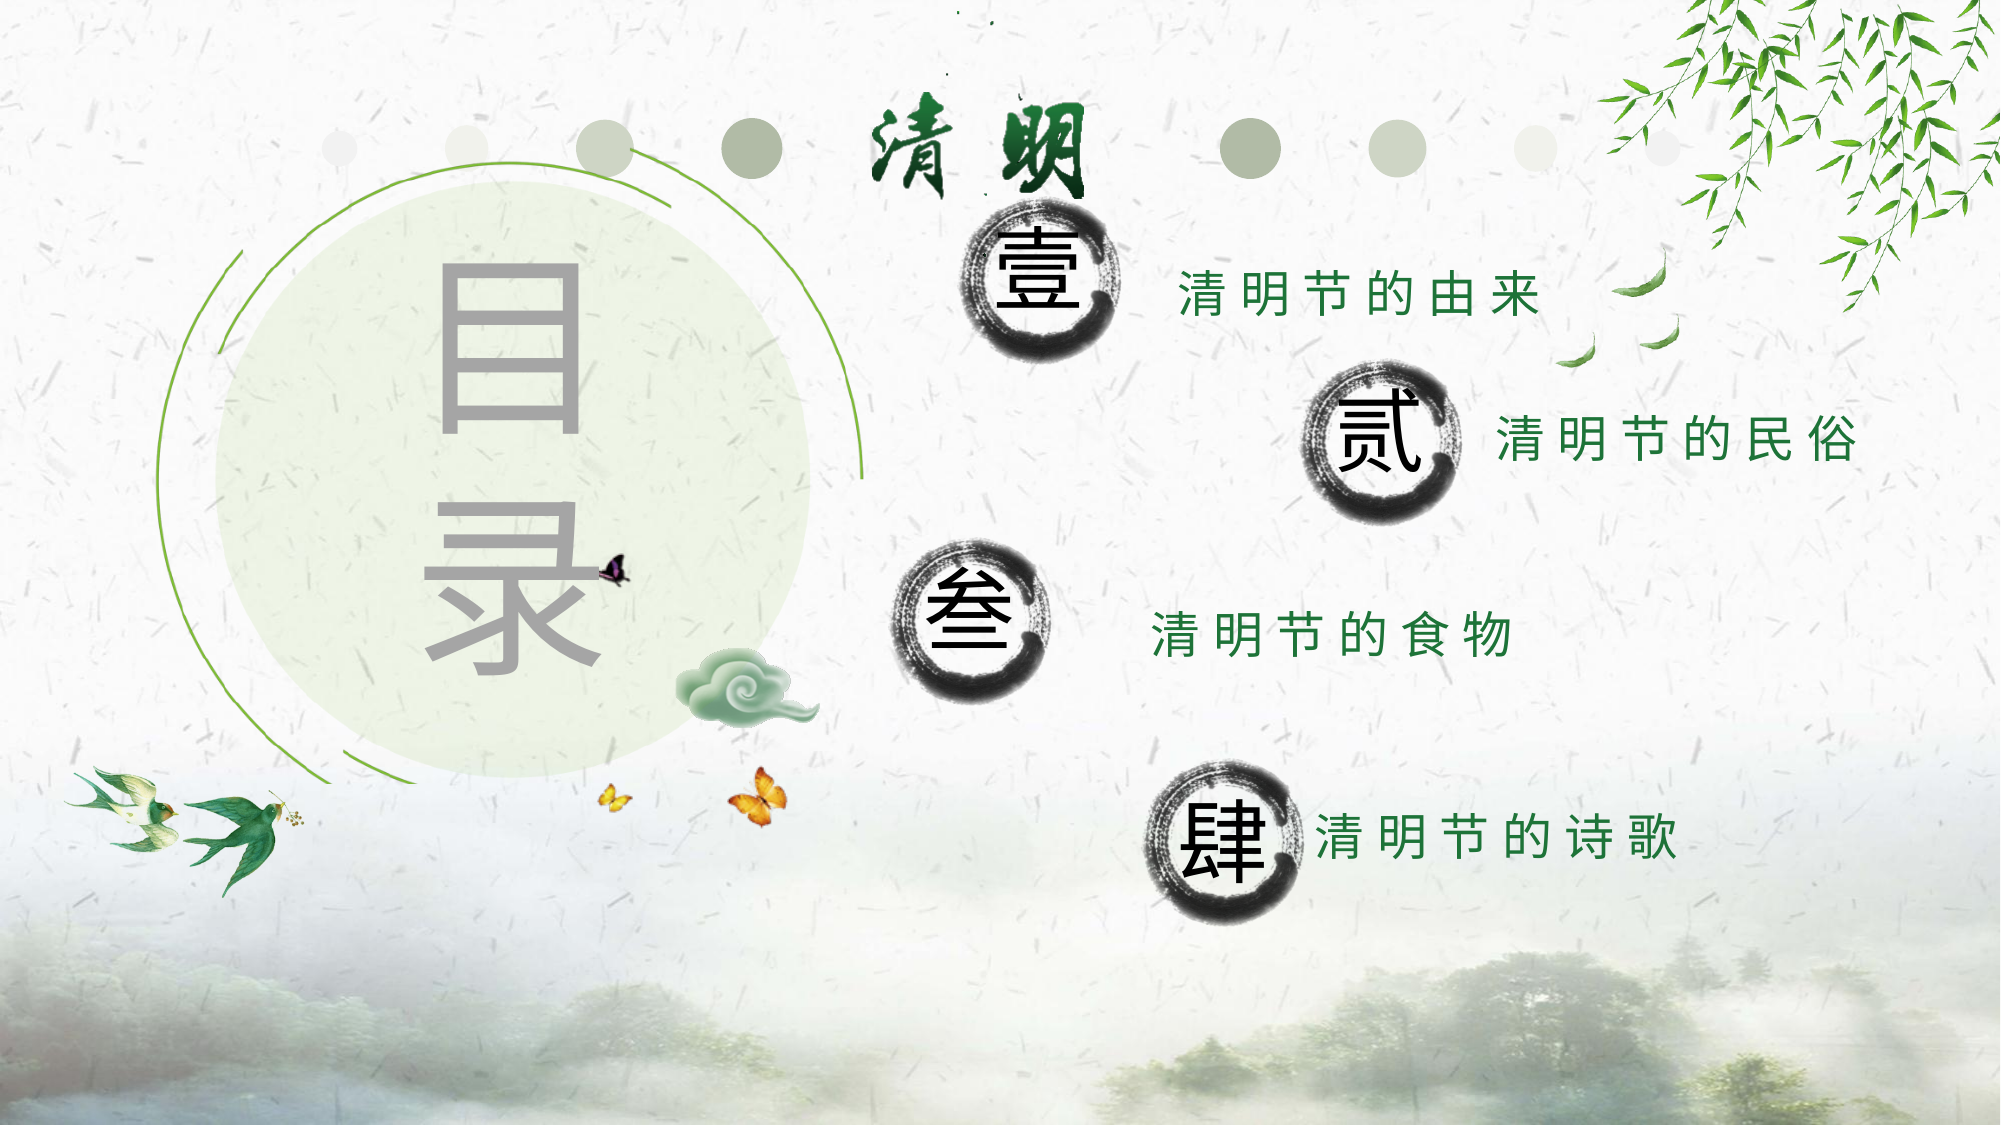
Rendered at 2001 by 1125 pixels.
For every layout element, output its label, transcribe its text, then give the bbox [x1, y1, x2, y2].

text_box 清明节的由来 [1162, 255, 1270, 330]
picture [0, 0, 2001, 1125]
text_box 清明节的诗歌 [1310, 797, 2000, 873]
text_box 清明节的食物 [1135, 595, 1972, 671]
